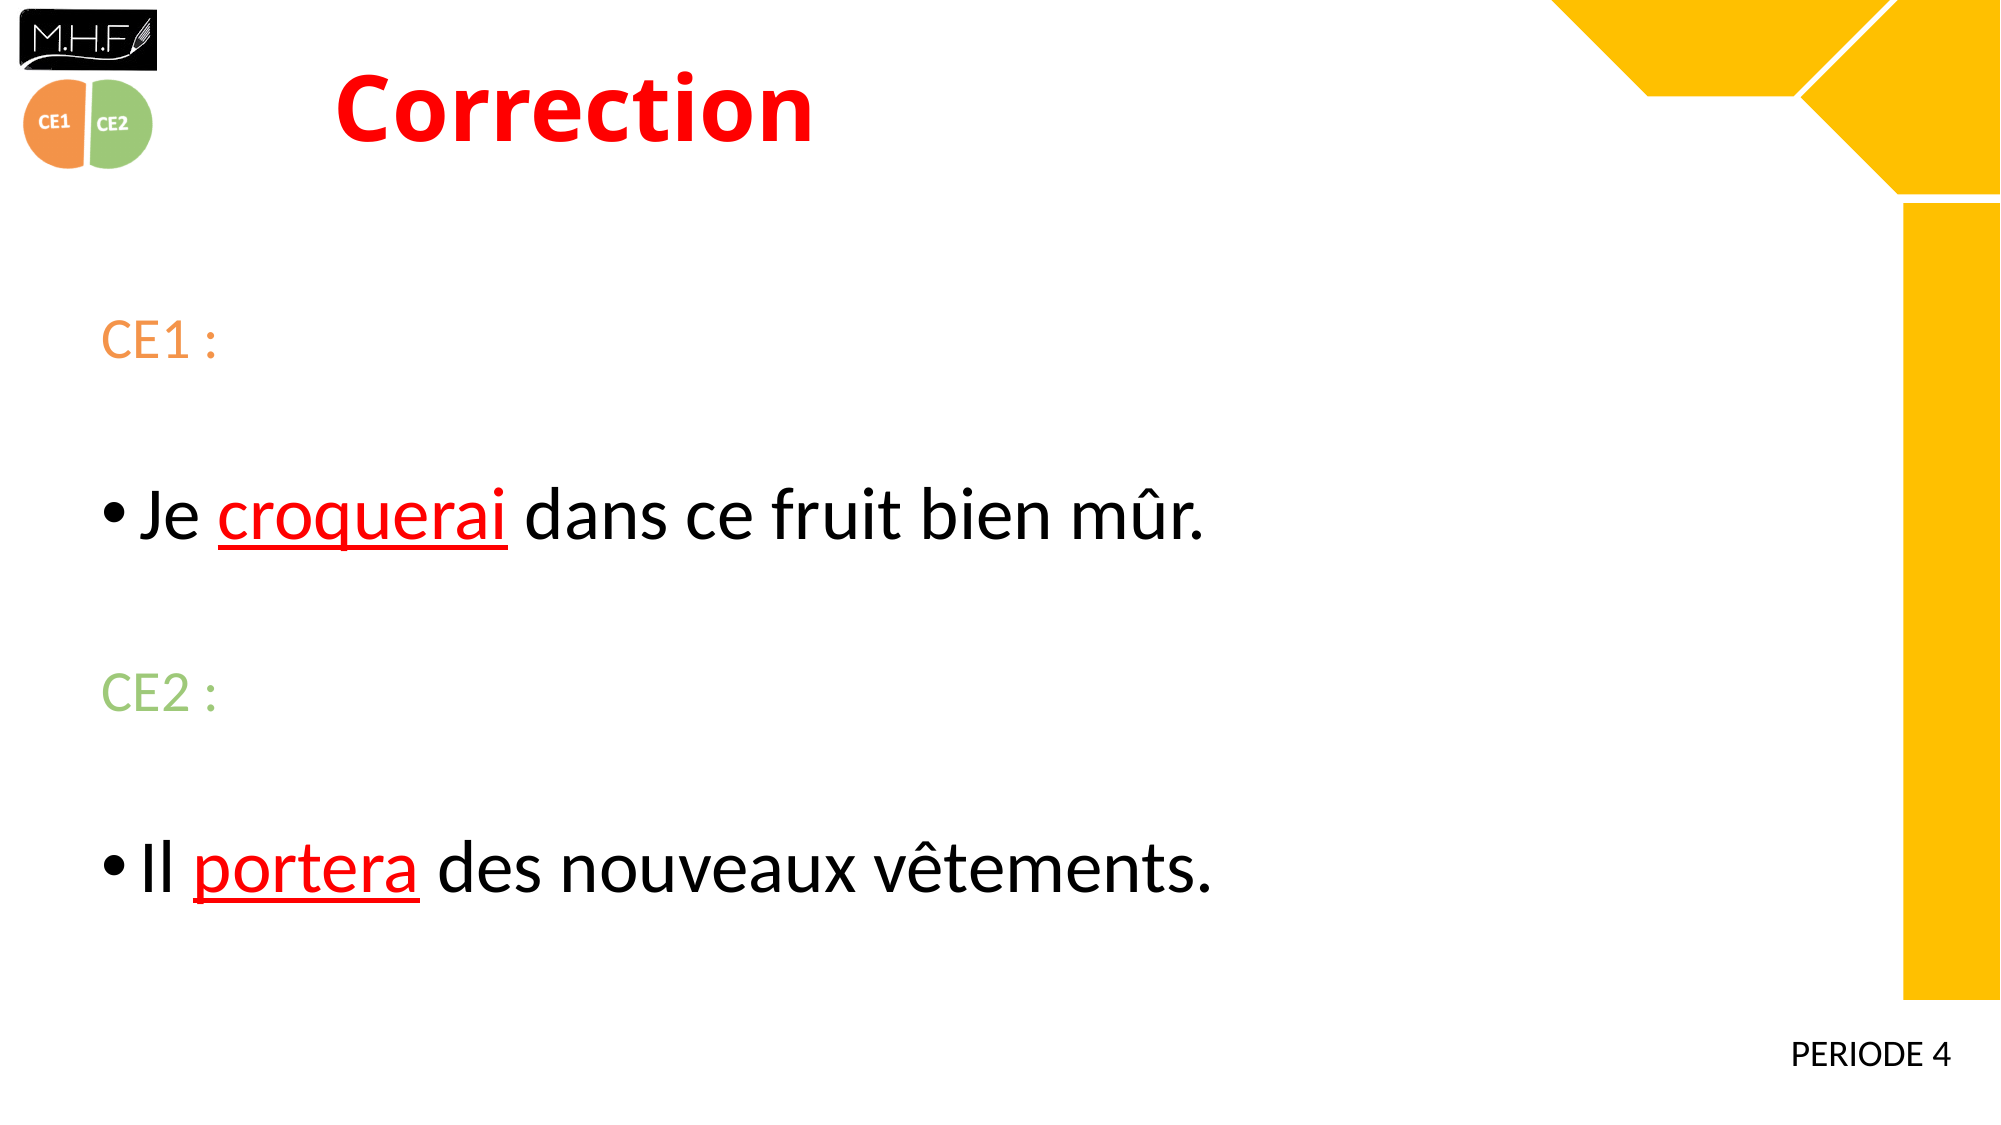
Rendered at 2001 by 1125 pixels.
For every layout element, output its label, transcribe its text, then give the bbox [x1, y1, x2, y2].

list CE1 : Je croquerai dans ce fruit bien mûr. CE2 : Il portera des nouveaux vêtements. [86, 300, 1853, 1015]
text_box [1799, 0, 2000, 196]
title Correction [318, 3, 1865, 221]
text_box PERIODE 4 [1362, 1021, 1967, 1125]
picture [1, 7, 177, 207]
text_box [1549, 0, 1892, 98]
text_box [1902, 202, 2000, 1001]
